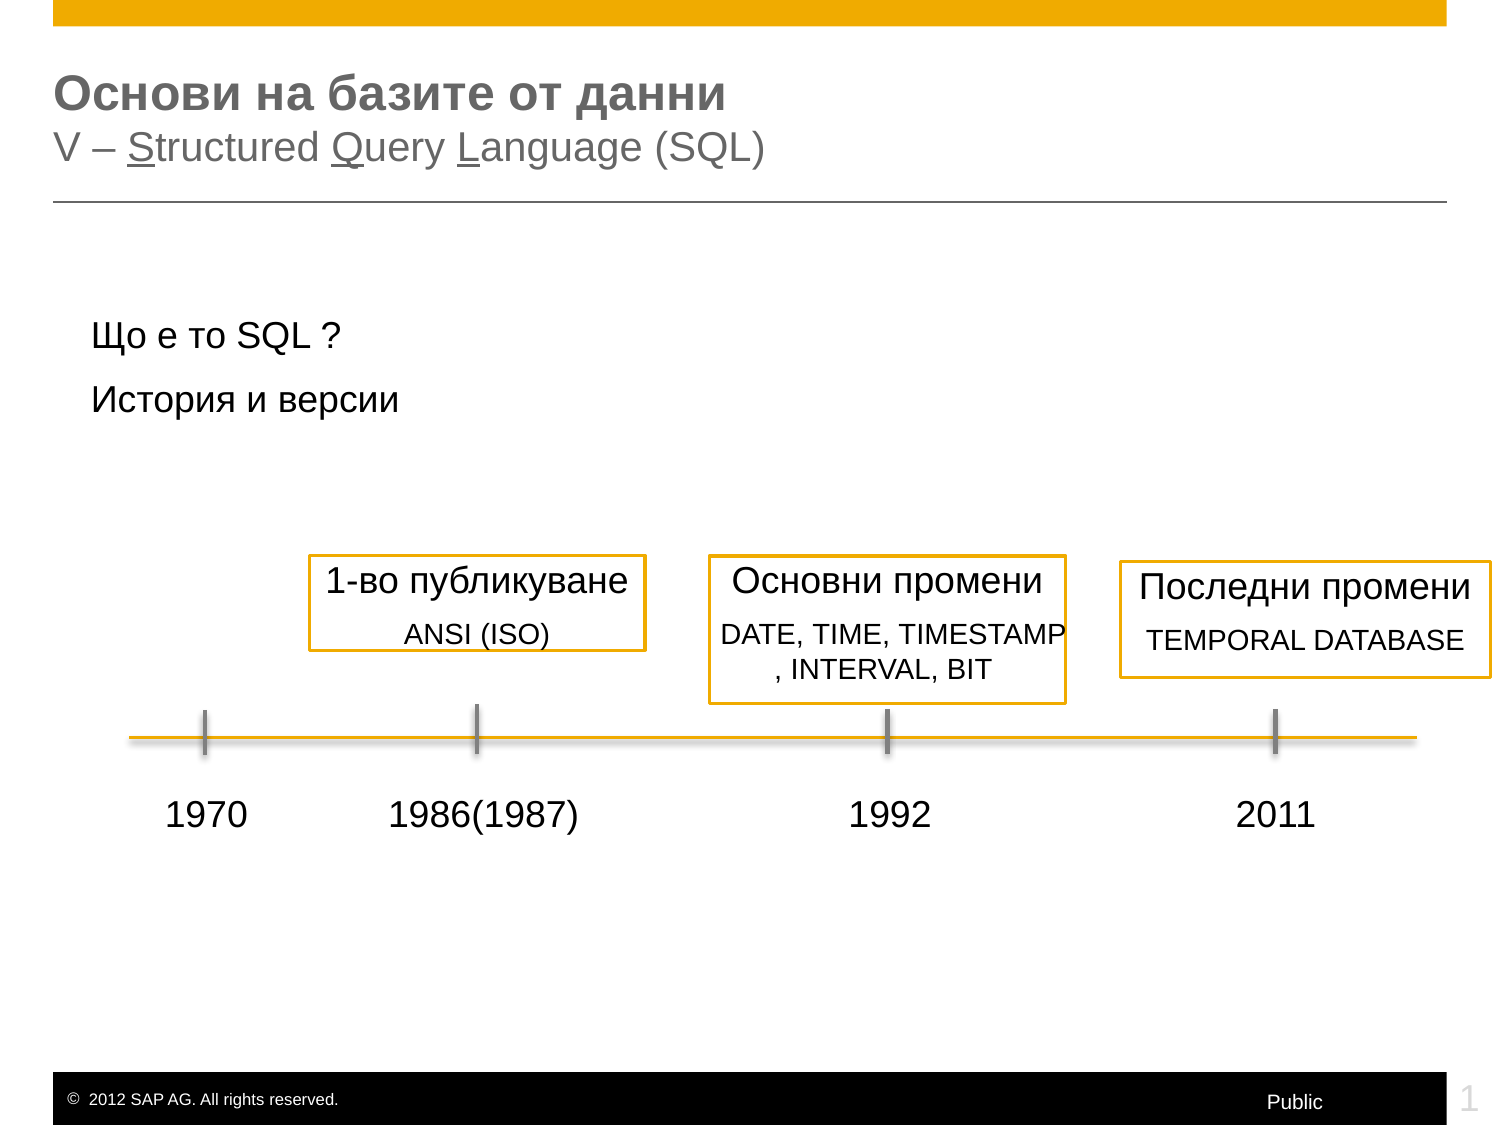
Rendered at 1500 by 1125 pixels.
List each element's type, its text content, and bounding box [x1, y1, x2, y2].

title Основи на базите от данни V – Structured Query Language (SQL) [53, 53, 1447, 178]
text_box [0, 555, 1500, 844]
text_box 1 [1458, 1074, 1500, 1120]
text_box Що е то SQL ? История и версии [90, 311, 936, 484]
